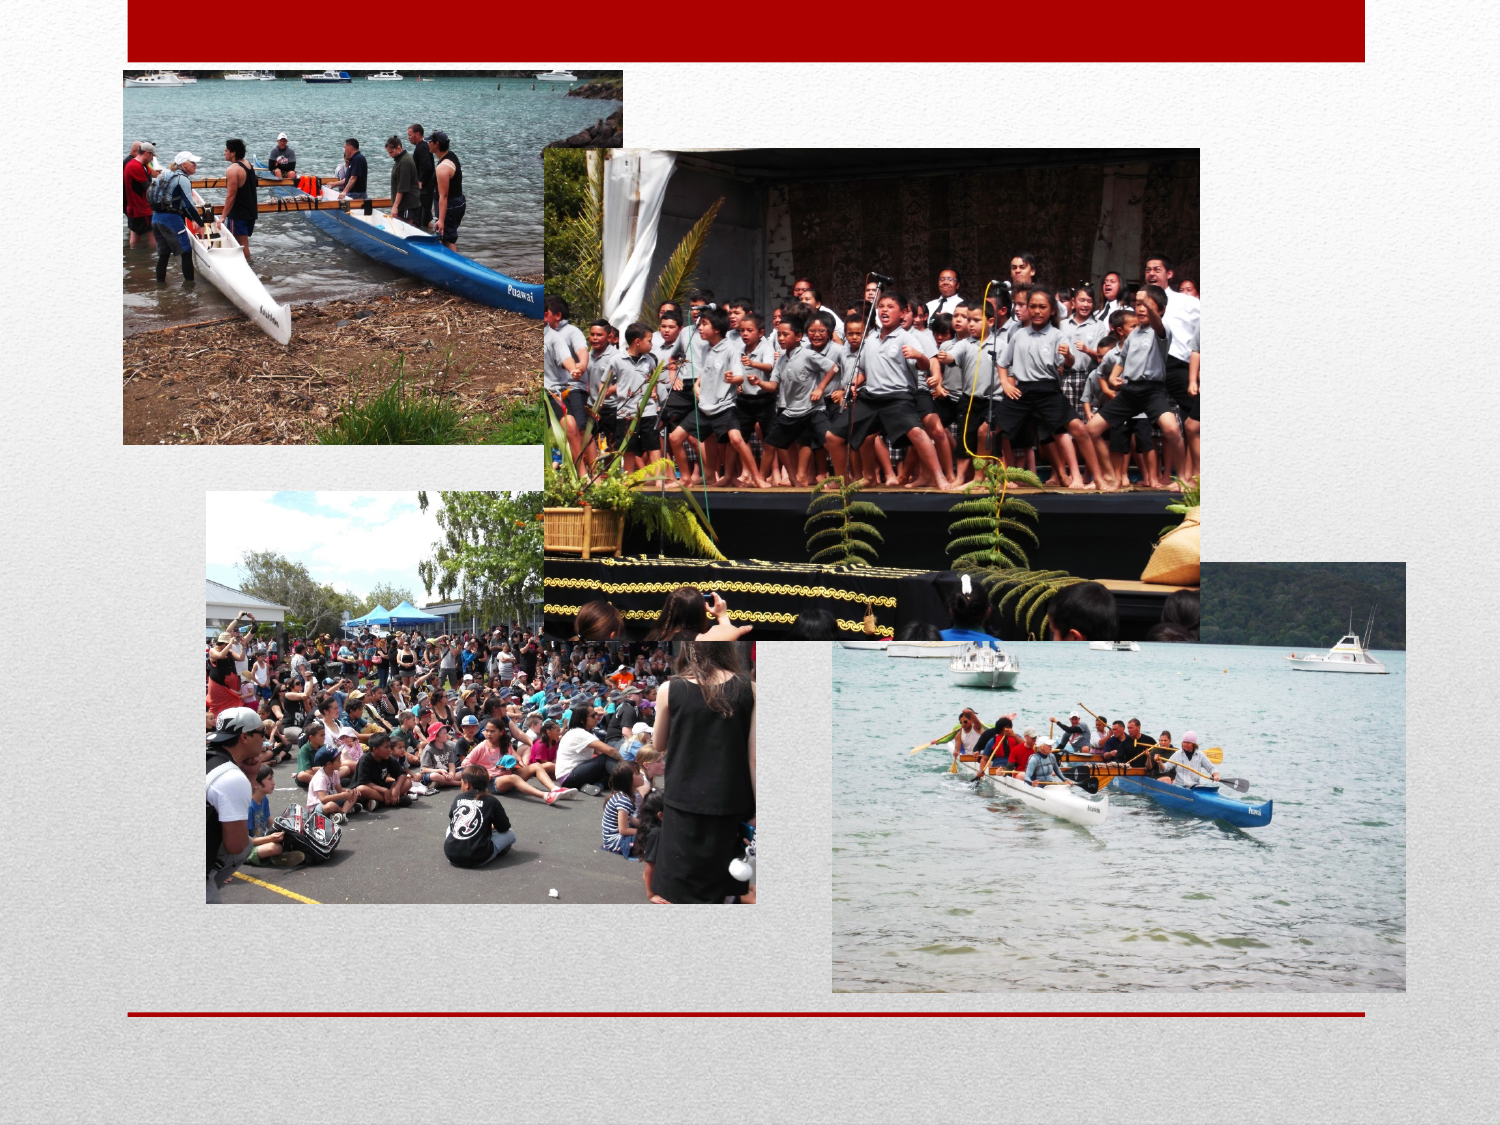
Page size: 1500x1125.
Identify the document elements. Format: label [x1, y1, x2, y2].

picture [123, 70, 1407, 993]
